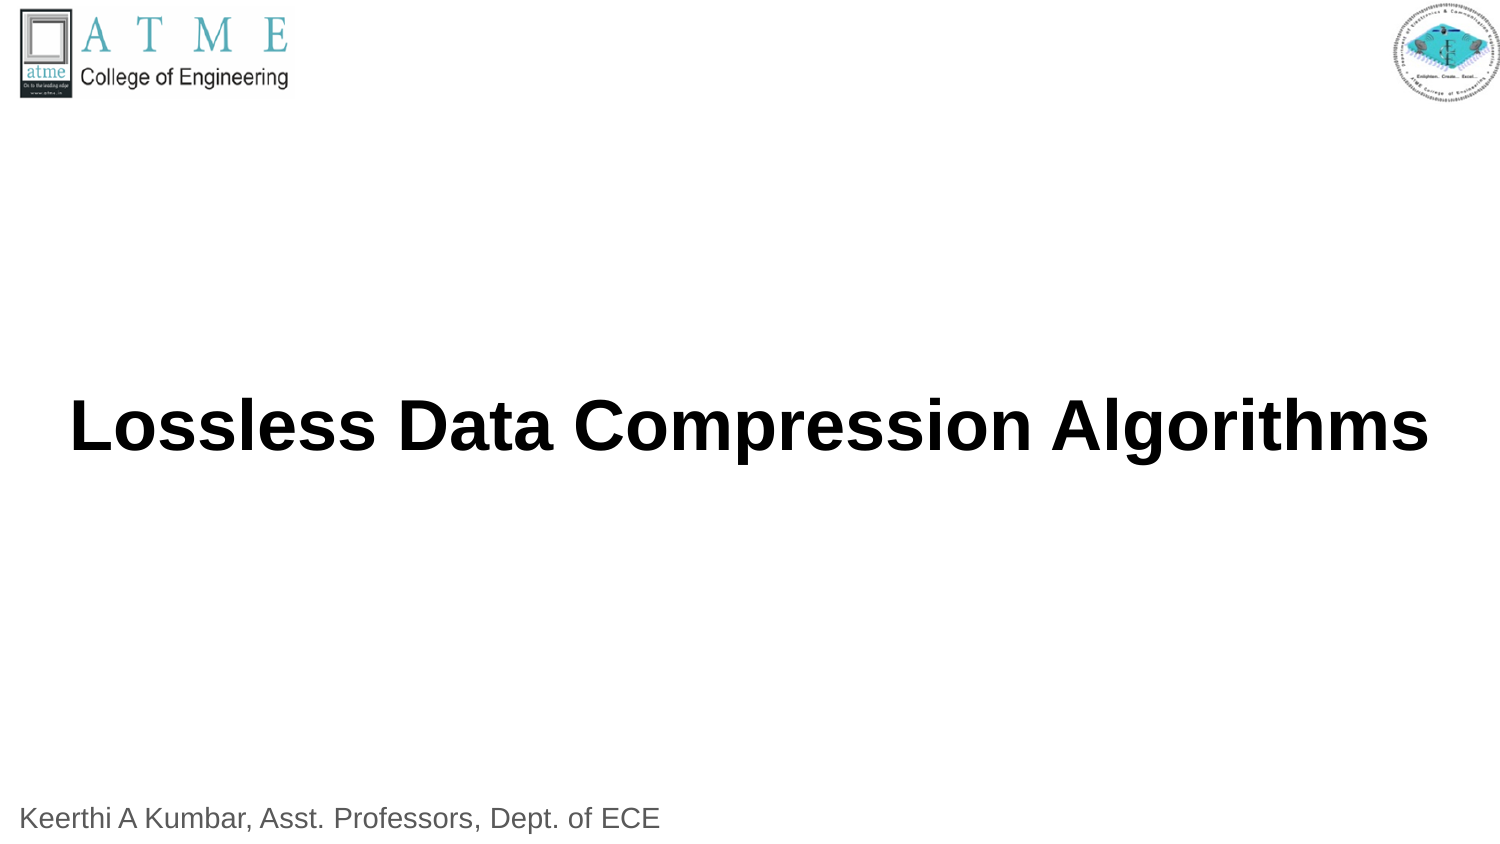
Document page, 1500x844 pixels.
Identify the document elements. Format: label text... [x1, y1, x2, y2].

title Lossless Data Compression Algorithms [51, 352, 1449, 491]
picture [1389, 1, 1500, 104]
picture [17, 6, 295, 99]
